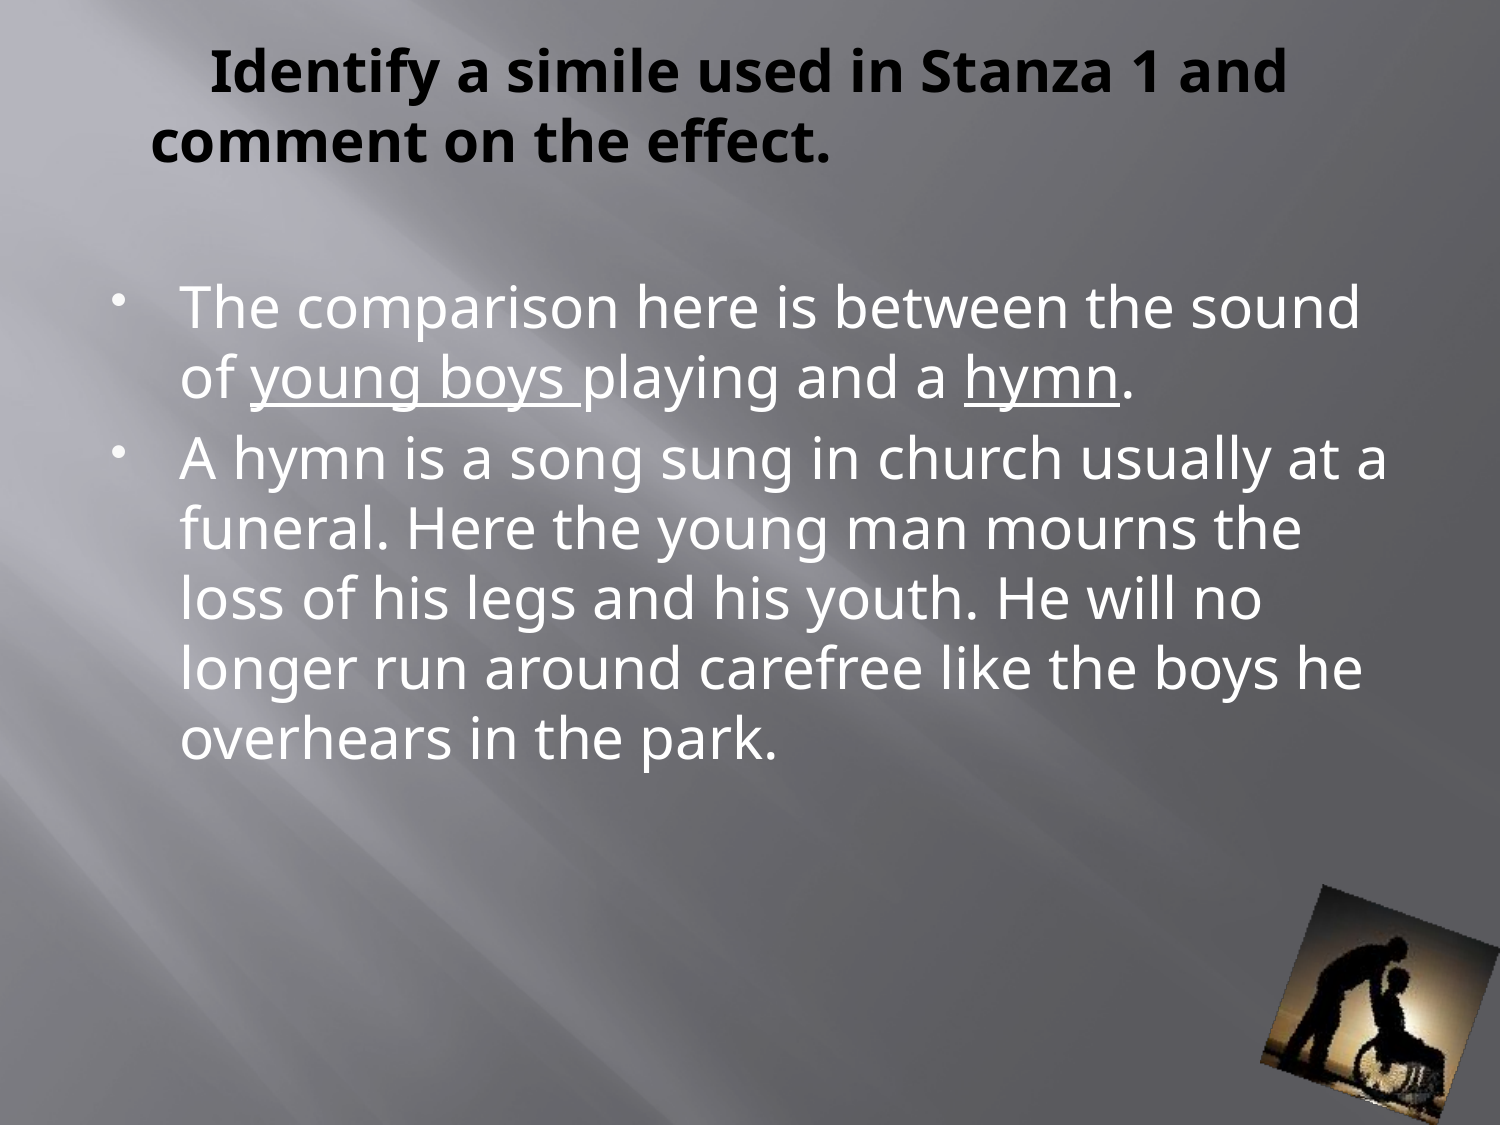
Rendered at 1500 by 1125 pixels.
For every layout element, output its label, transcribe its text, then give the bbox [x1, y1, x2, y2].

picture [1260, 885, 1500, 1125]
title Identify a simile used in Stanza 1 and comment on the effect. [75, 45, 1425, 233]
list The comparison here is between the sound of young boys playing and a hymn. A hymn is a song sung in church usually at a funeral. Here the young man mourns the loss of his legs and his youth. He will no longer run around carefree like the boys he overhears in the park. [75, 262, 1425, 1035]
